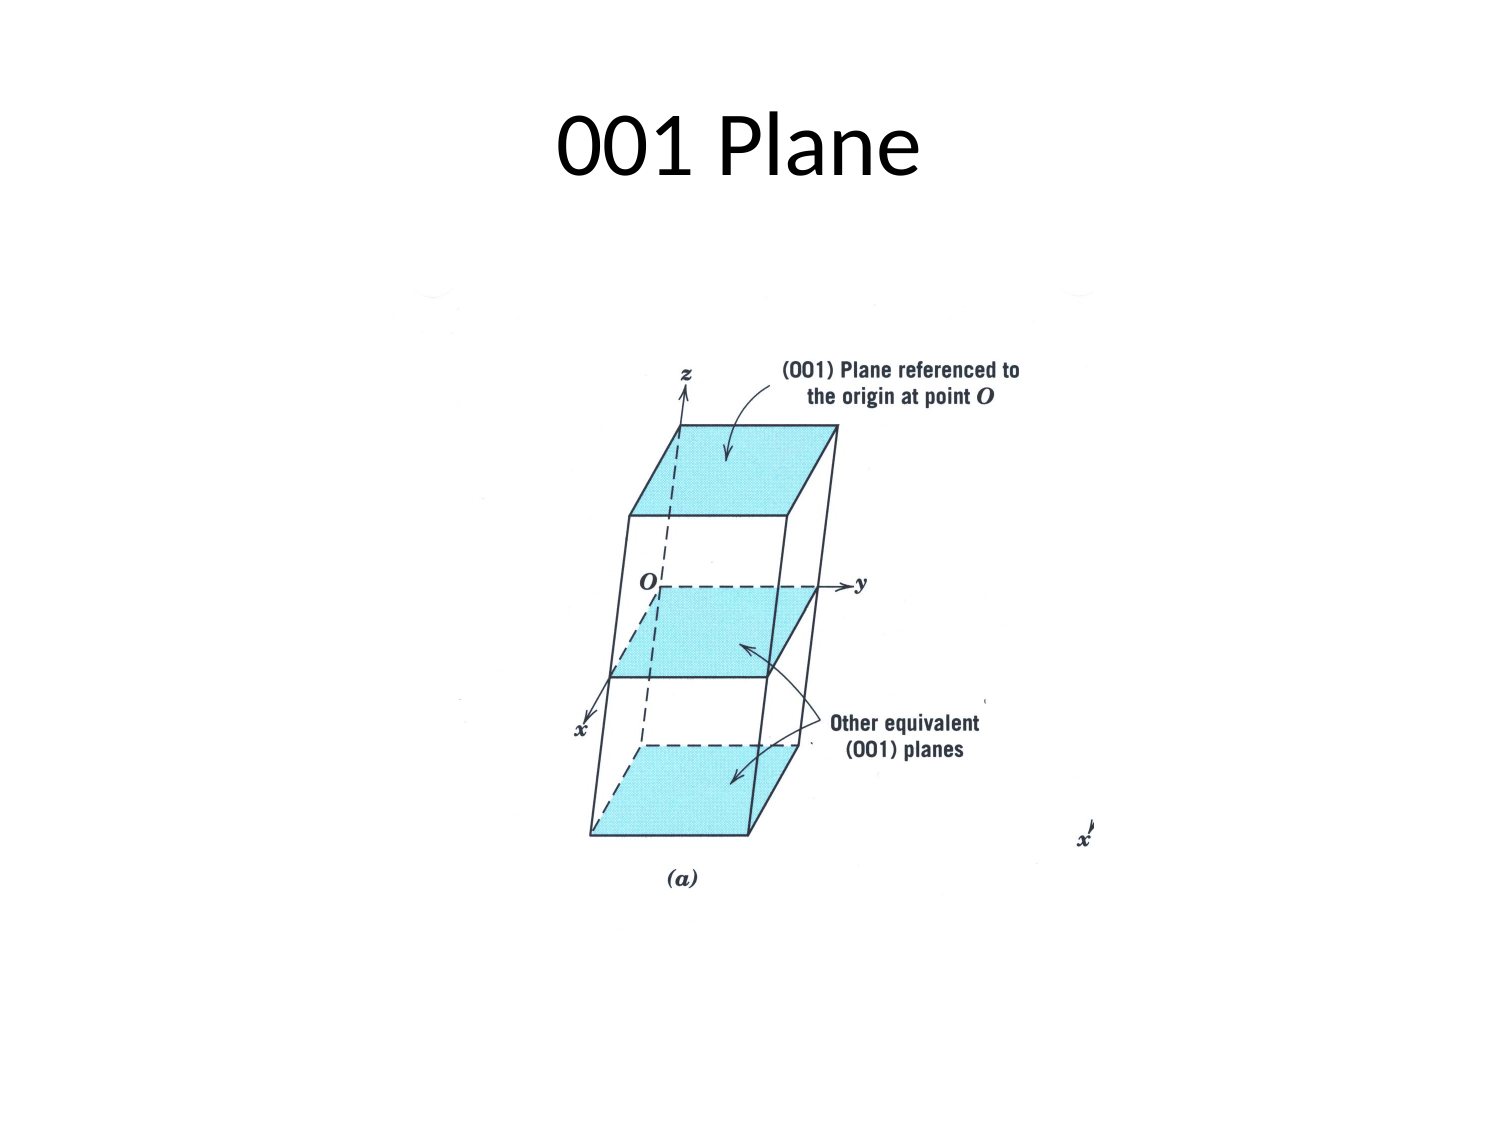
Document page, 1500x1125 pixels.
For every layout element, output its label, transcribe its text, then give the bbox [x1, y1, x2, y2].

picture [387, 287, 1095, 931]
title 001 Plane [75, 45, 1425, 233]
